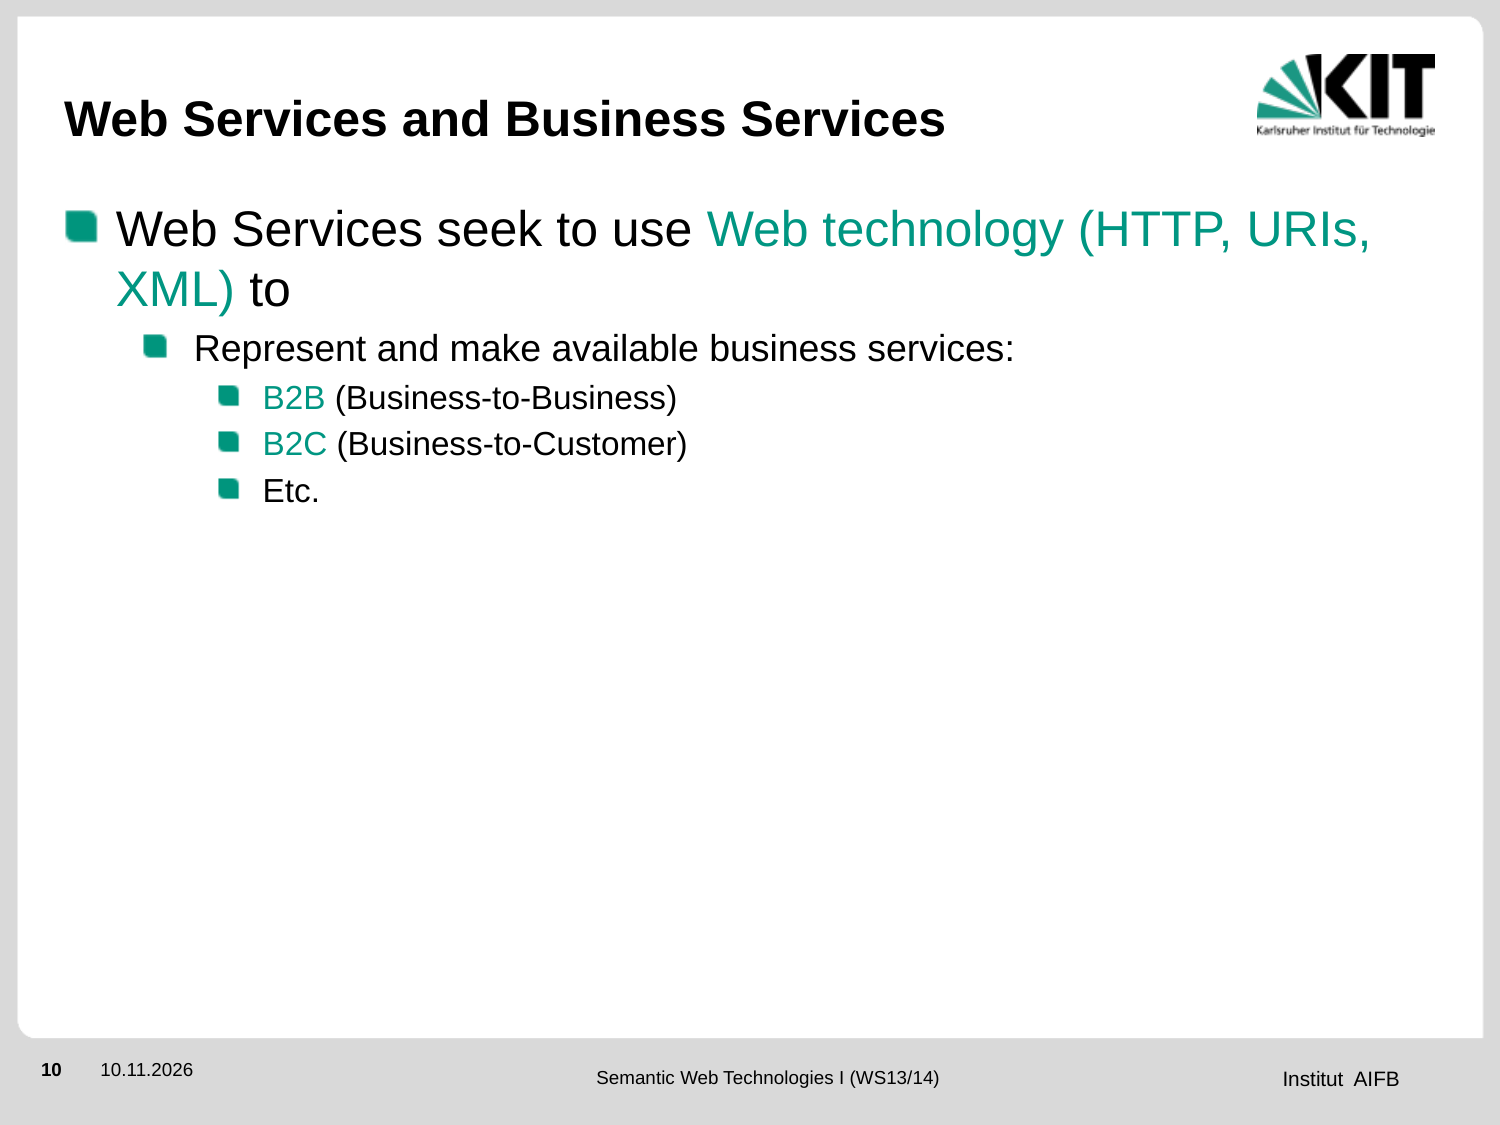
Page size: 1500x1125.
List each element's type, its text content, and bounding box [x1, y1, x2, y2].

picture [0, 0, 1500, 1125]
list Web Services seek to use Web technology (HTTP, URIs, XML) to Represent and make available business services: B2B (Business-to-Business) B2C (Business-to-Customer) Etc. [64, 196, 1436, 1000]
title Web Services and Business Services [64, 54, 1198, 147]
